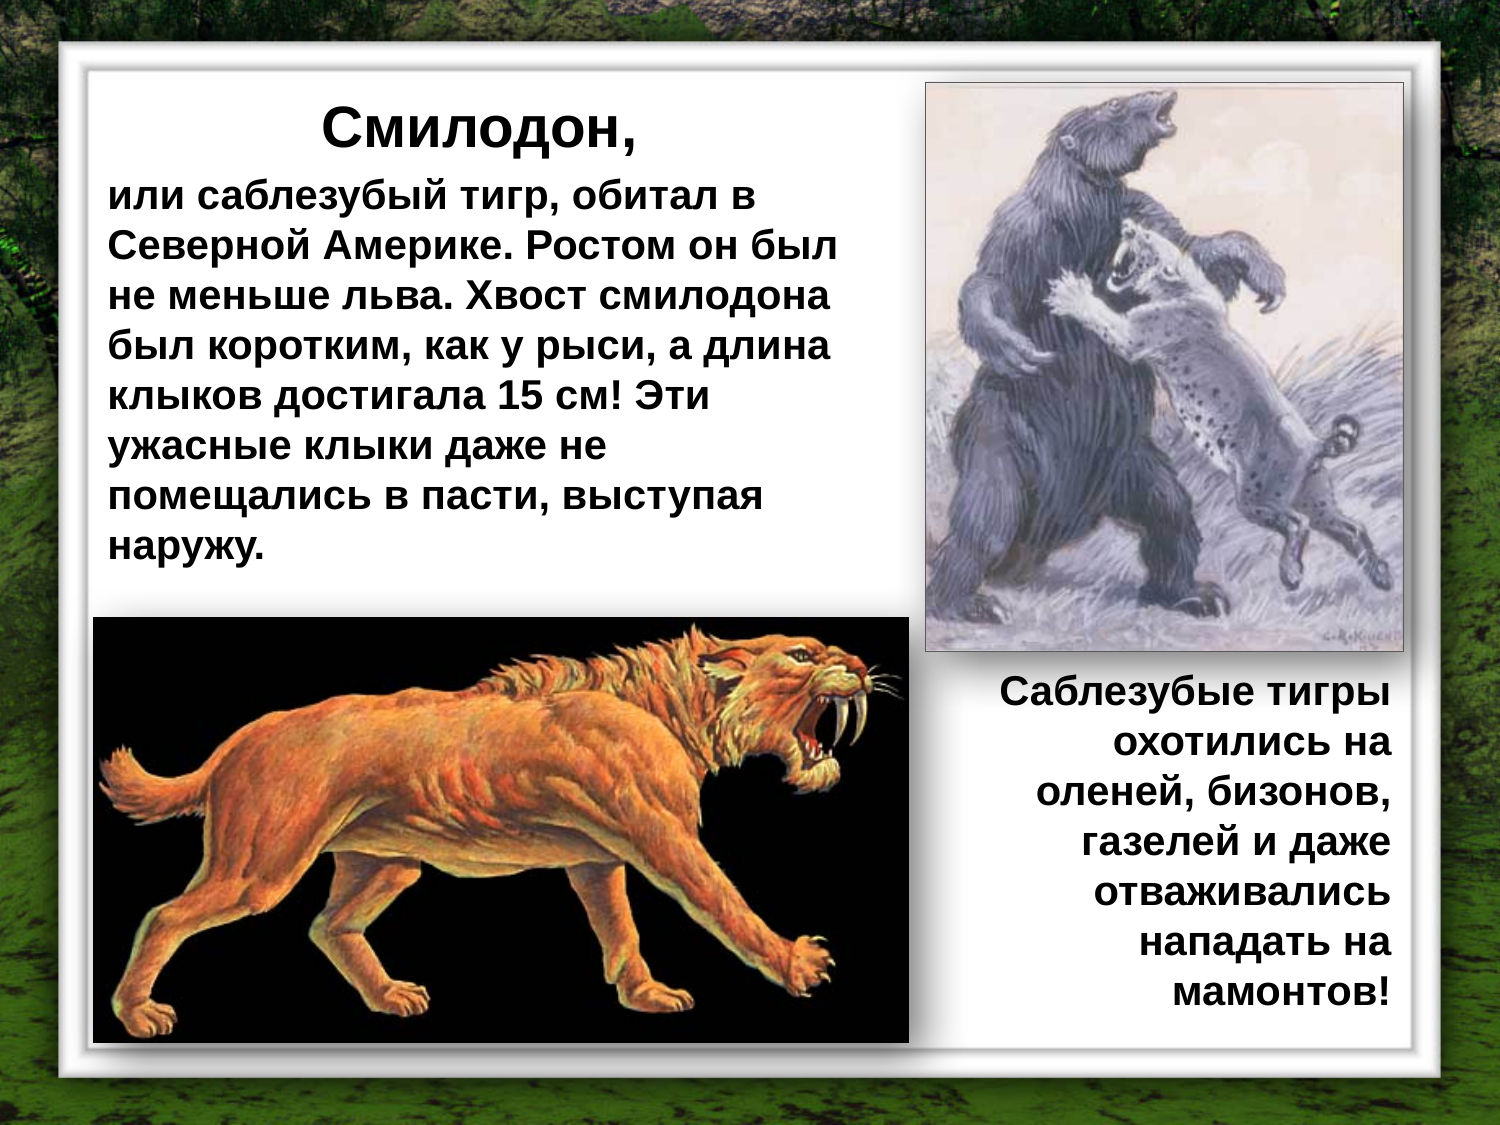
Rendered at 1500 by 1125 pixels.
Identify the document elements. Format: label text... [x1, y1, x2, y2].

text_box Саблезубые тигры охотились на оленей, бизонов, газелей и даже отваживались нападать на мамонтов! [960, 657, 1407, 1022]
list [93, 617, 909, 1044]
list Смилодон, или саблезубый тигр, обитал в Северной Америке. Ростом он был не меньше льва. Хвост смилодона был коротким, как у рыси, а длина клыков достигала 15 см! Эти ужасные клыки даже не помещались в пасти, выступая наружу. [92, 81, 880, 575]
picture [0, 0, 1500, 1125]
